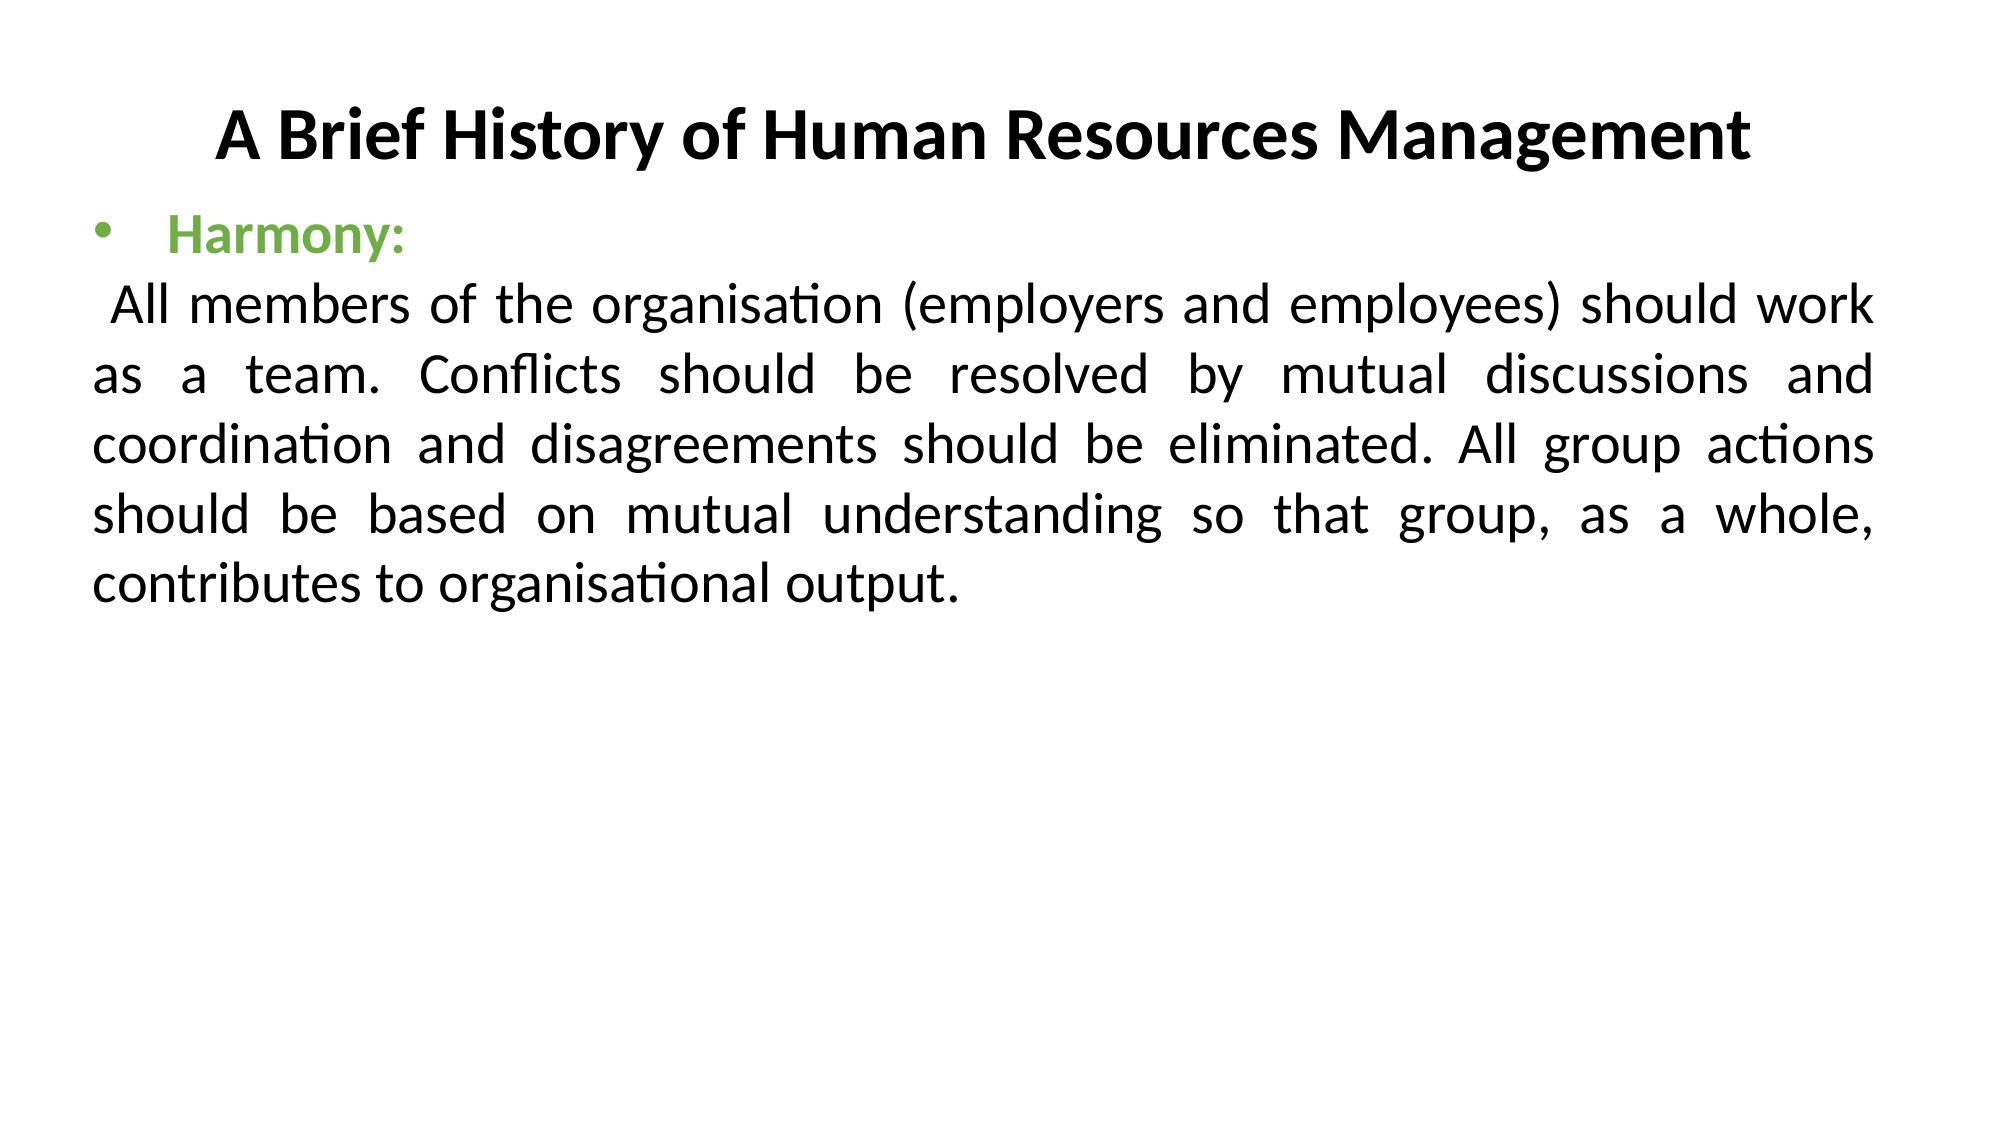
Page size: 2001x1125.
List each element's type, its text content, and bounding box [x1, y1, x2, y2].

text_box Harmony: All members of the organisation (employers and employees) should work as a team. Conflicts should be resolved by mutual discussions and coordination and disagreements should be eliminated. All group actions should be based on mutual understanding so that group, as a whole, contributes to organisational output. [78, 187, 1891, 782]
text_box A Brief History of Human Resources Management [120, 77, 1850, 182]
